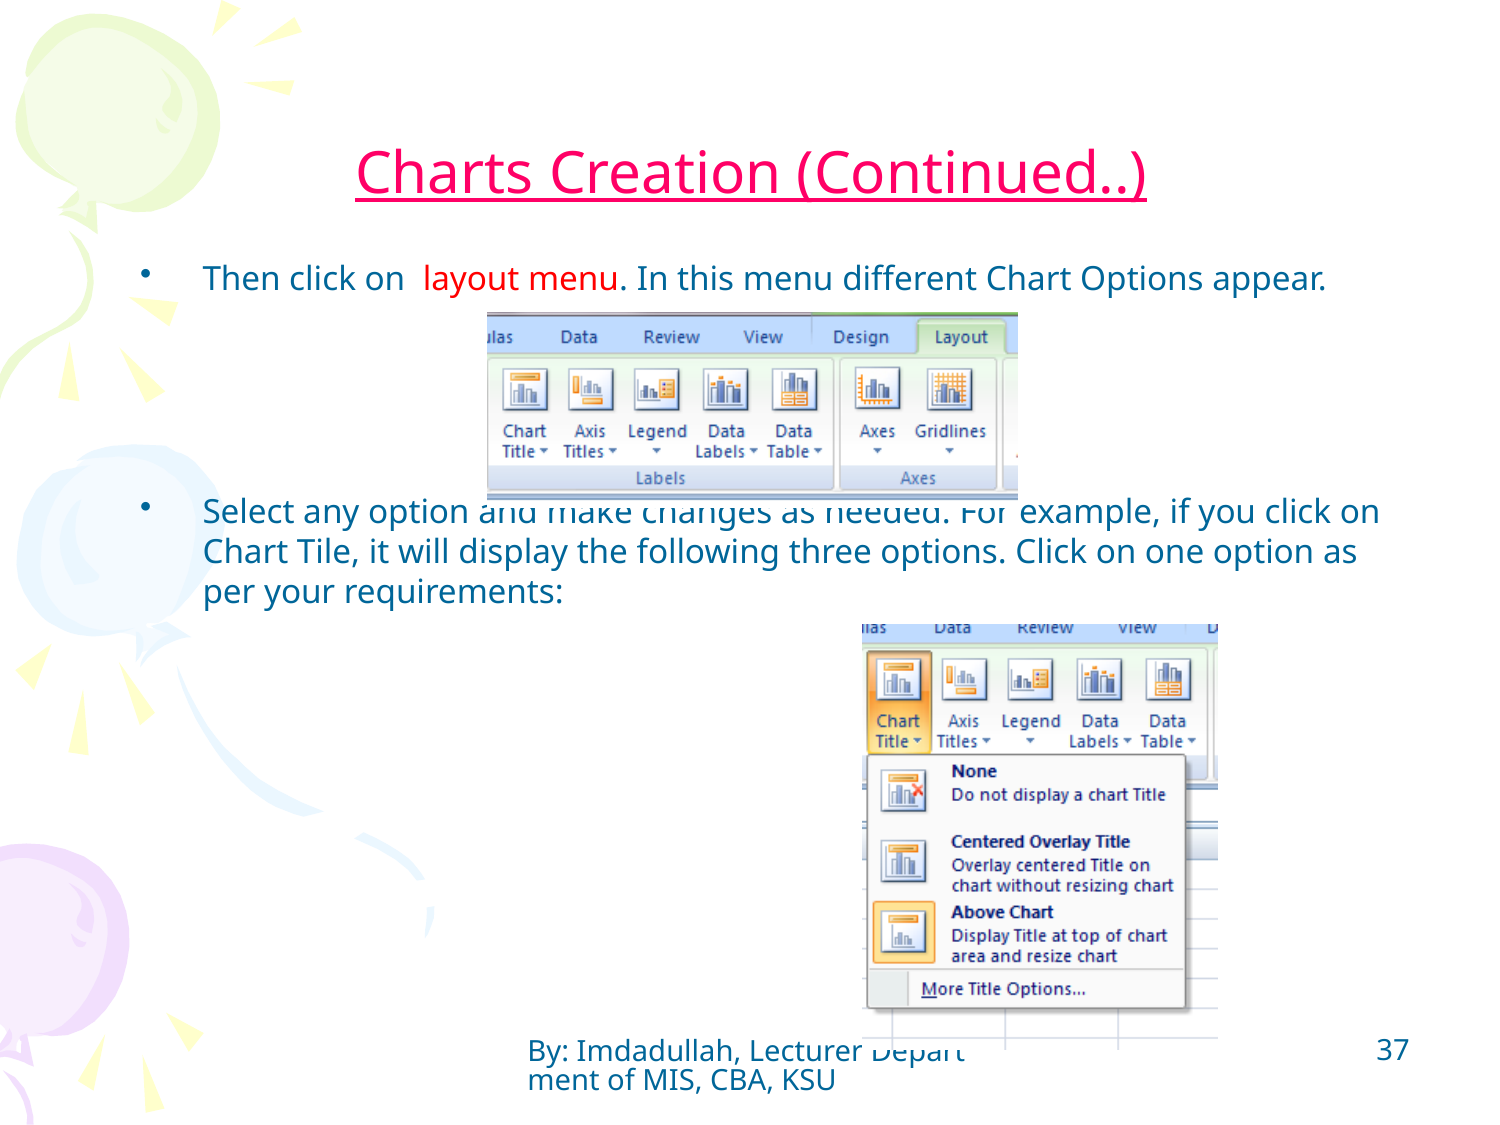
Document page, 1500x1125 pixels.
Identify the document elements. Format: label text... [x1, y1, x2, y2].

picture [487, 312, 1018, 509]
picture [862, 624, 1218, 1051]
footer By: Imdadullah, Lecturer Department of MIS, CBA, KSU [512, 1024, 988, 1101]
slide_number 37 [1074, 1023, 1426, 1100]
title Charts Creation (Continued..) [74, 87, 1428, 213]
list Then click on layout menu. In this menu different Chart Options appear. Select any option and make changes as needed. For example, if you click on Chart Tile, it will display the following three options. Click on one option as per your requirements: [124, 249, 1401, 951]
